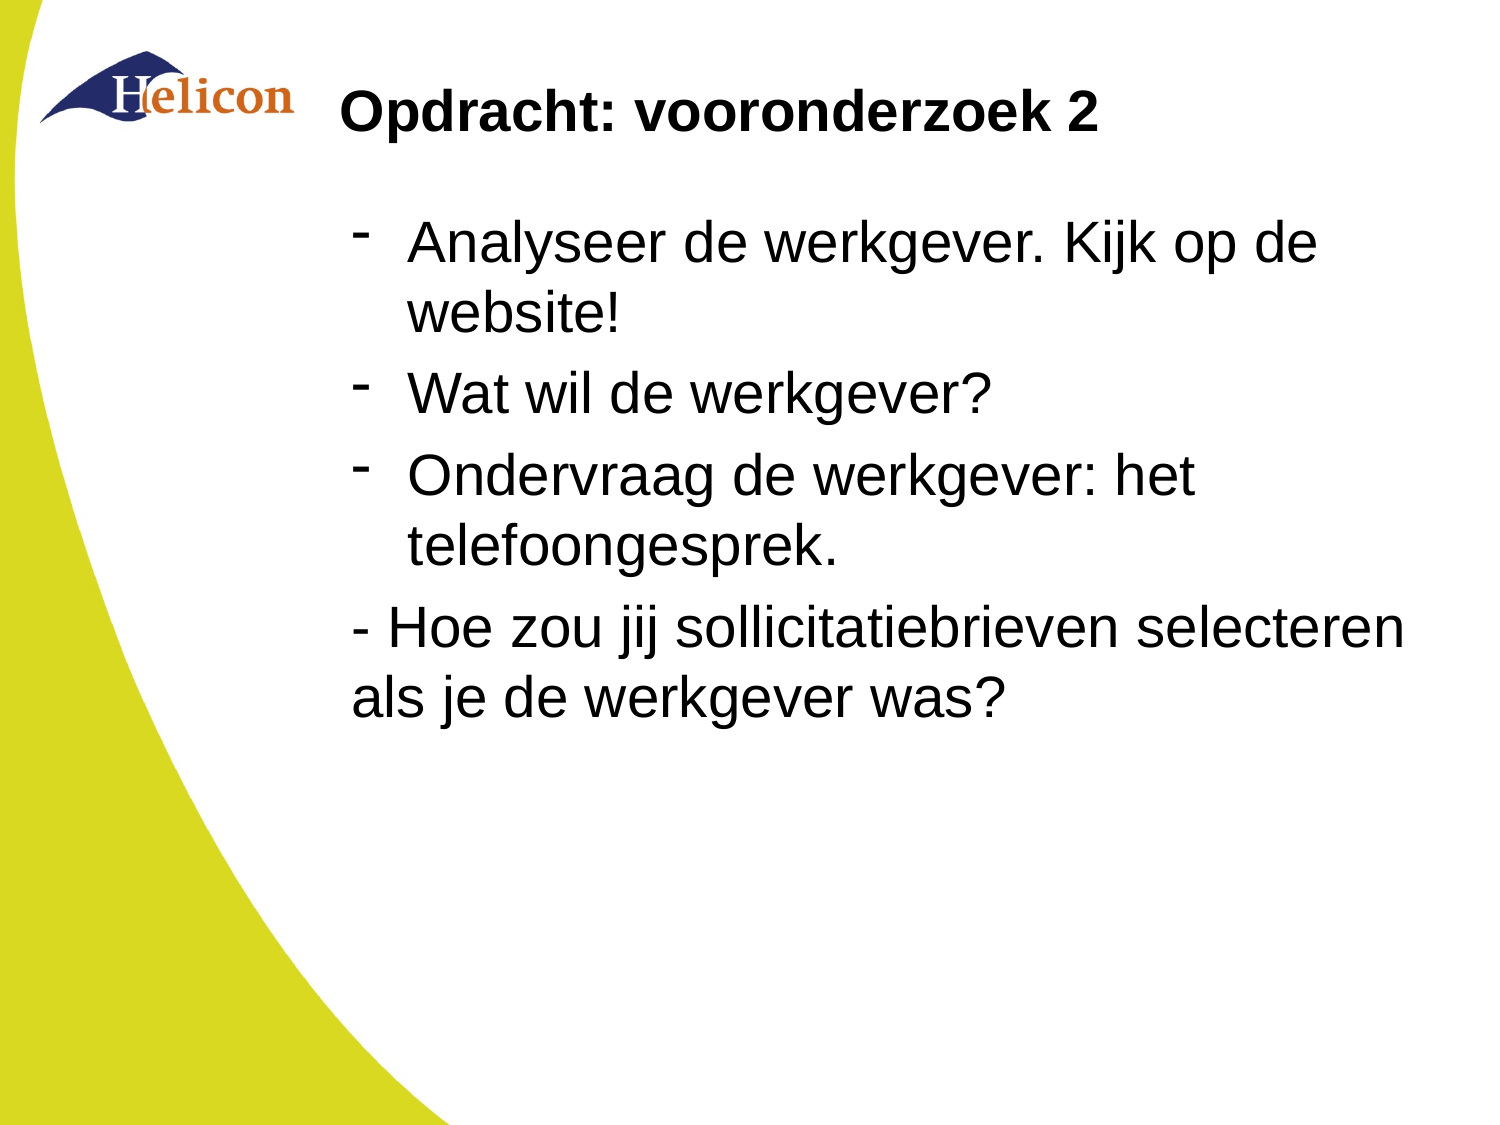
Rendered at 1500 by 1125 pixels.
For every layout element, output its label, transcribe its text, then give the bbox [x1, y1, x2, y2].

title Opdracht: vooronderzoek 2 [324, 54, 1415, 161]
picture [0, 0, 1500, 1125]
list Analyseer de werkgever. Kijk op de website! Wat wil de werkgever? Ondervraag de werkgever: het telefoongesprek. - Hoe zou jij sollicitatiebrieven selecteren als je de werkgever was? [336, 196, 1425, 1005]
